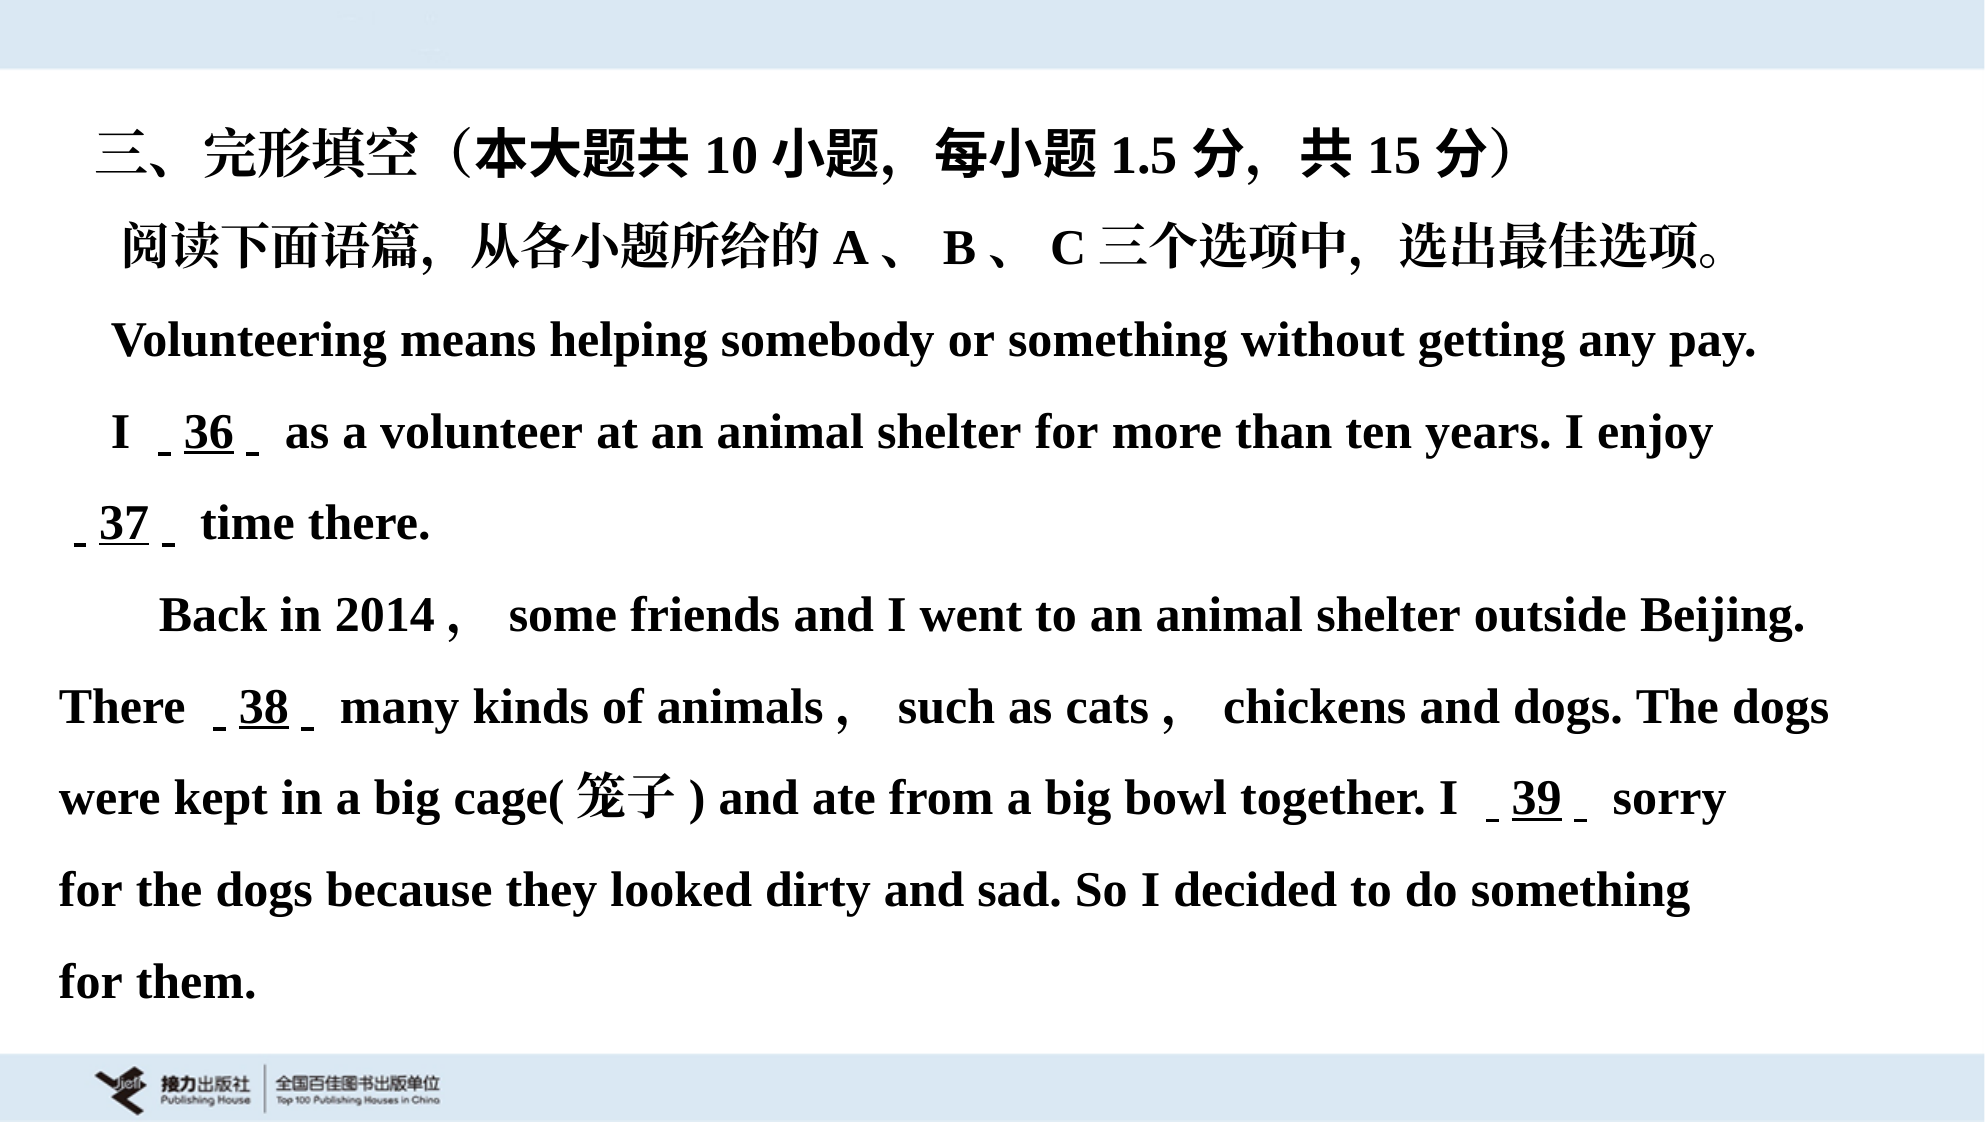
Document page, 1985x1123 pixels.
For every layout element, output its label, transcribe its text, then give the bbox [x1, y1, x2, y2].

text_box 三、完形填空（本大题共10小题，每小题1.5分，共15分） [94, 88, 1892, 183]
picture [0, 0, 1985, 1122]
text_box 阅读下面语篇，从各小题所给的A、B、C三个选项中，选出最佳选项。 Volunteering means helping somebody or something without getting any pay. I . .36. . as a volunteer at an animal shelter for more than ten years. I enjoy . .37. . time there. Back in 2014，some friends and I went to an animal shelter outside Beijing. There . .38. . many kinds of animals，such as cats，chickens and dogs. The dogs were kept in a big cage(笼子) and ate from a big bowl together. I . .39. . sorry for the dogs because they looked dirty and sad. So I decided to do something for them. [58, 183, 1927, 642]
